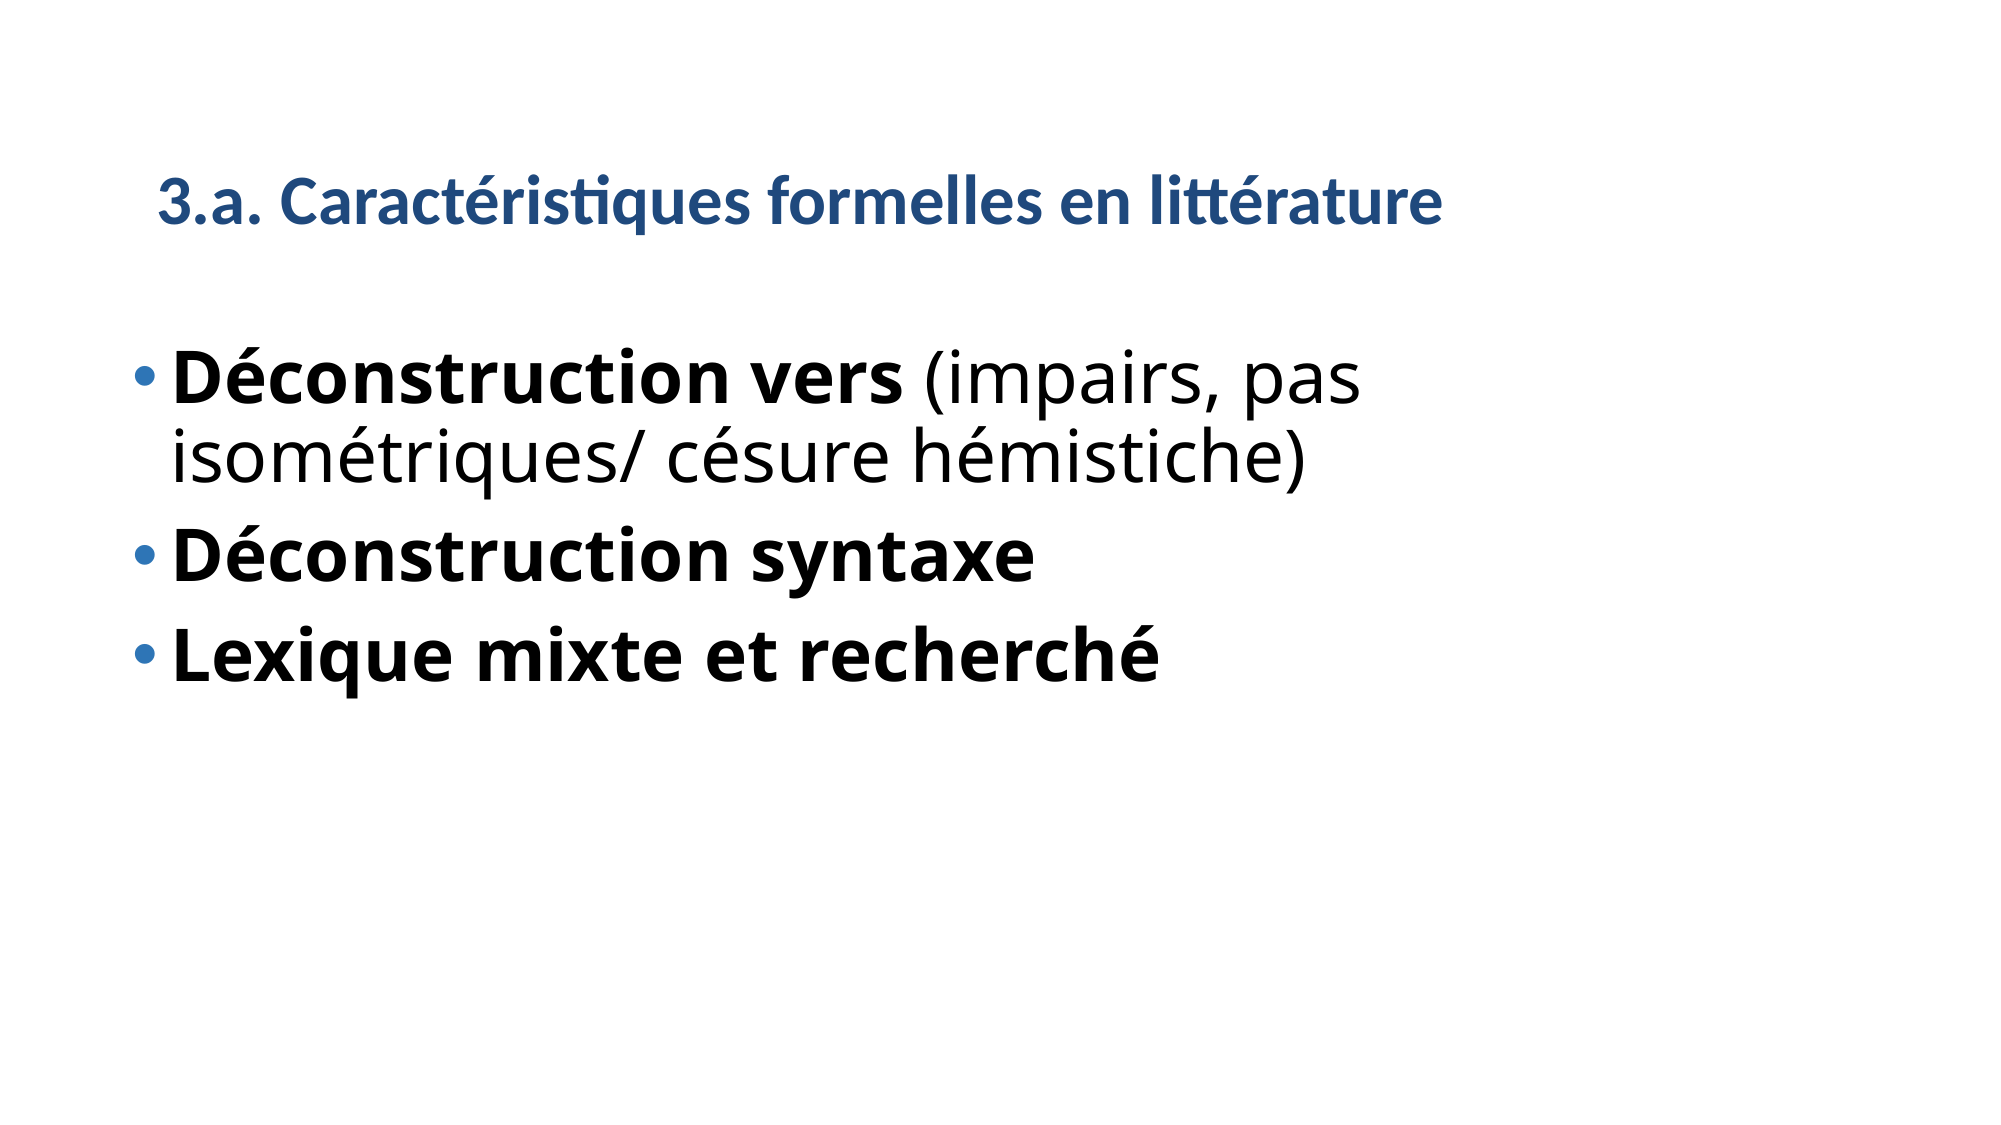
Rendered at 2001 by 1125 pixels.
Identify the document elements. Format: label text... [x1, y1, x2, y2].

title 3.a. Caractéristiques formelles en littérature [141, 139, 1755, 266]
list Déconstruction vers (impairs, pas isométriques/ césure hémistiche) Déconstruction syntaxe Lexique mixte et recherché [118, 333, 1807, 950]
